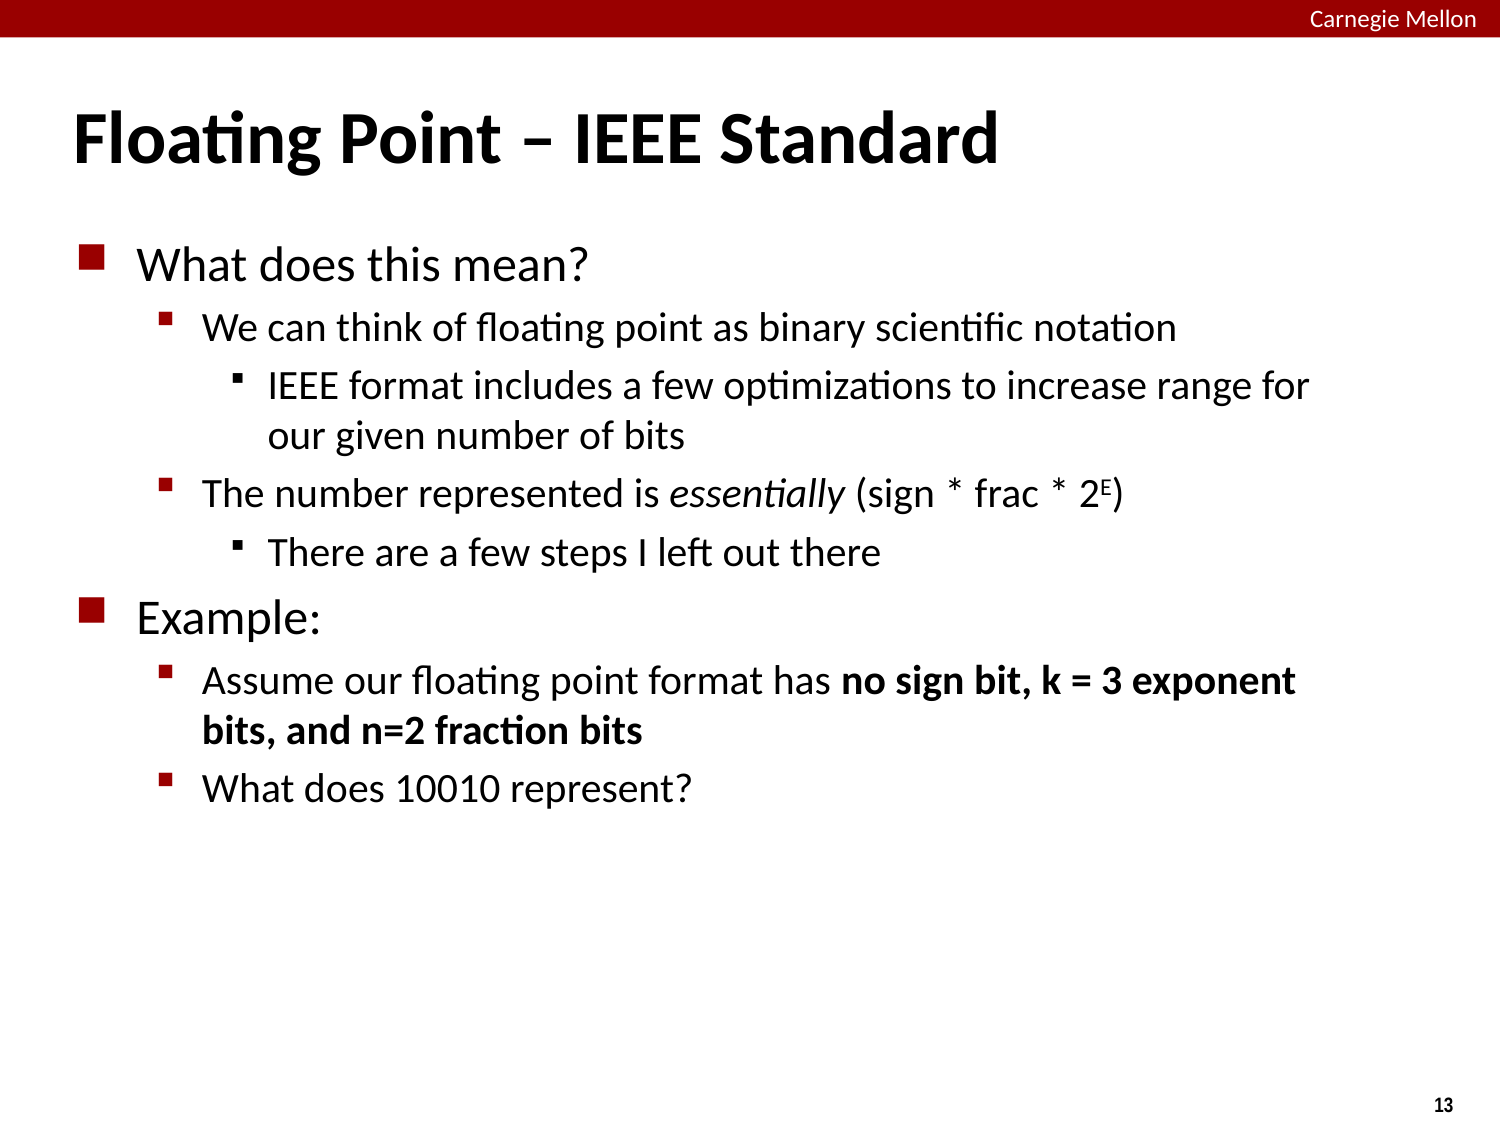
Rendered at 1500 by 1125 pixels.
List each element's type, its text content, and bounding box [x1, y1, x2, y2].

list What does this mean? We can think of floating point as binary scientific notation IEEE format includes a few optimizations to increase range for our given number of bits The number represented is essentially (sign * frac * 2E) There are a few steps I left out there Example: Assume our floating point format has no sign bit, k = 3 exponent bits, and n=2 fraction bits What does 10010 represent? [64, 223, 1361, 1040]
title Floating Point – IEEE Standard [58, 71, 1305, 197]
